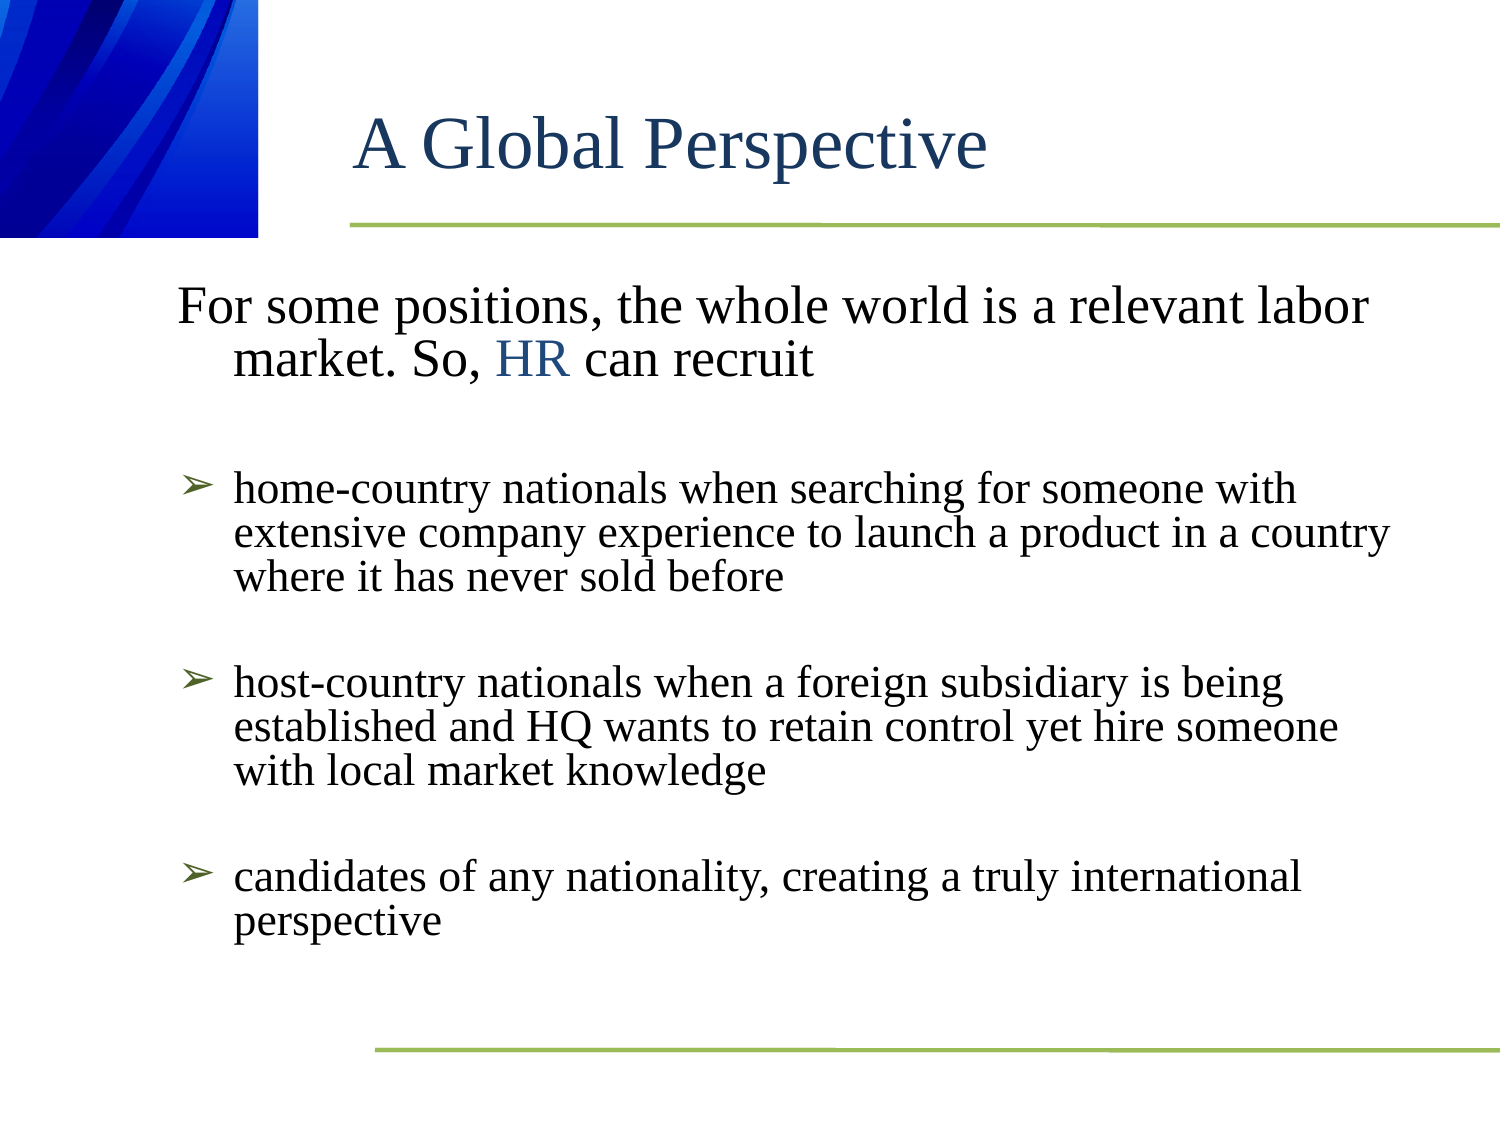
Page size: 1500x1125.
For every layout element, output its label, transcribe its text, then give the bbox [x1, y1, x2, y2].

picture [0, 0, 259, 238]
text_box For some positions, the whole world is a relevant labor market. So, HR can recruit home-country nationals when searching for someone with extensive company experience to launch a product in a country where it has never sold before host-country nationals when a foreign subsidiary is being established and HQ wants to retain control yet hire someone with local market knowledge candidates of any nationality, creating a truly international perspective [162, 274, 1413, 1018]
title A Global Perspective [337, 45, 1425, 233]
